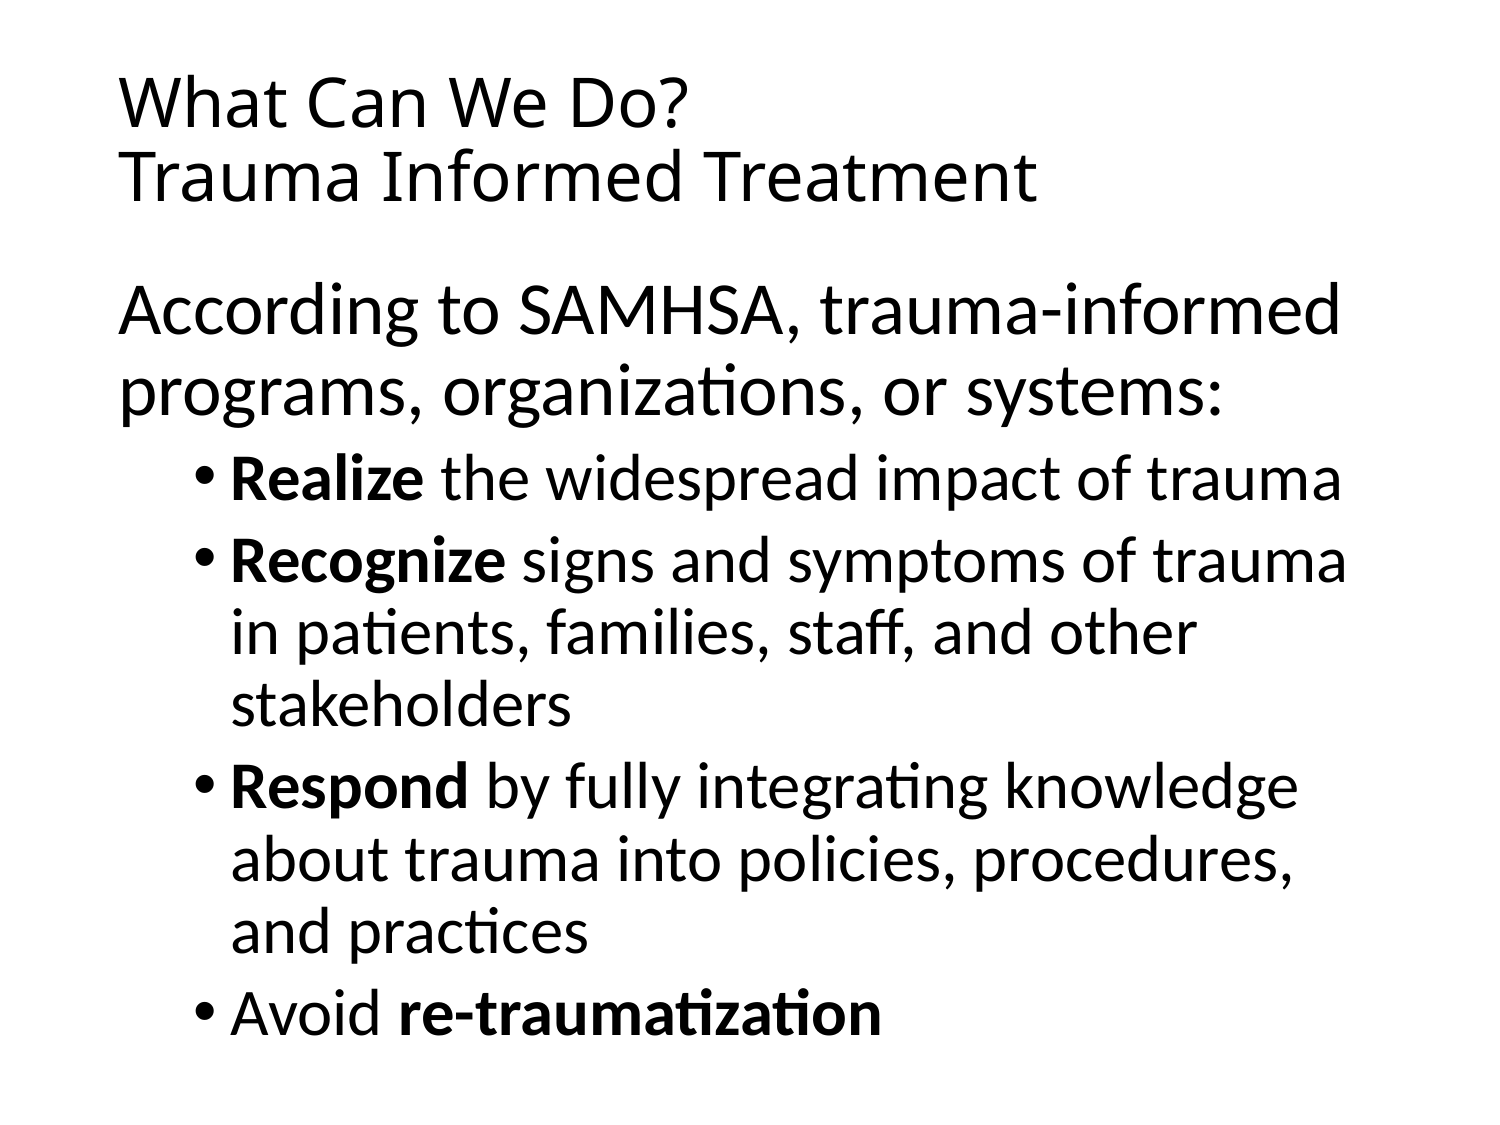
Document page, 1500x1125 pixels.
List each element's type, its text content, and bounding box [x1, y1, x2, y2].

list According to SAMHSA, trauma-informed programs, organizations, or systems: Realize the widespread impact of trauma Recognize signs and symptoms of trauma in patients, families, staff, and other stakeholders Respond by fully integrating knowledge about trauma into policies, procedures, and practices Avoid re-traumatization [103, 262, 1397, 1088]
title What Can We Do? Trauma Informed Treatment [103, 59, 1397, 225]
